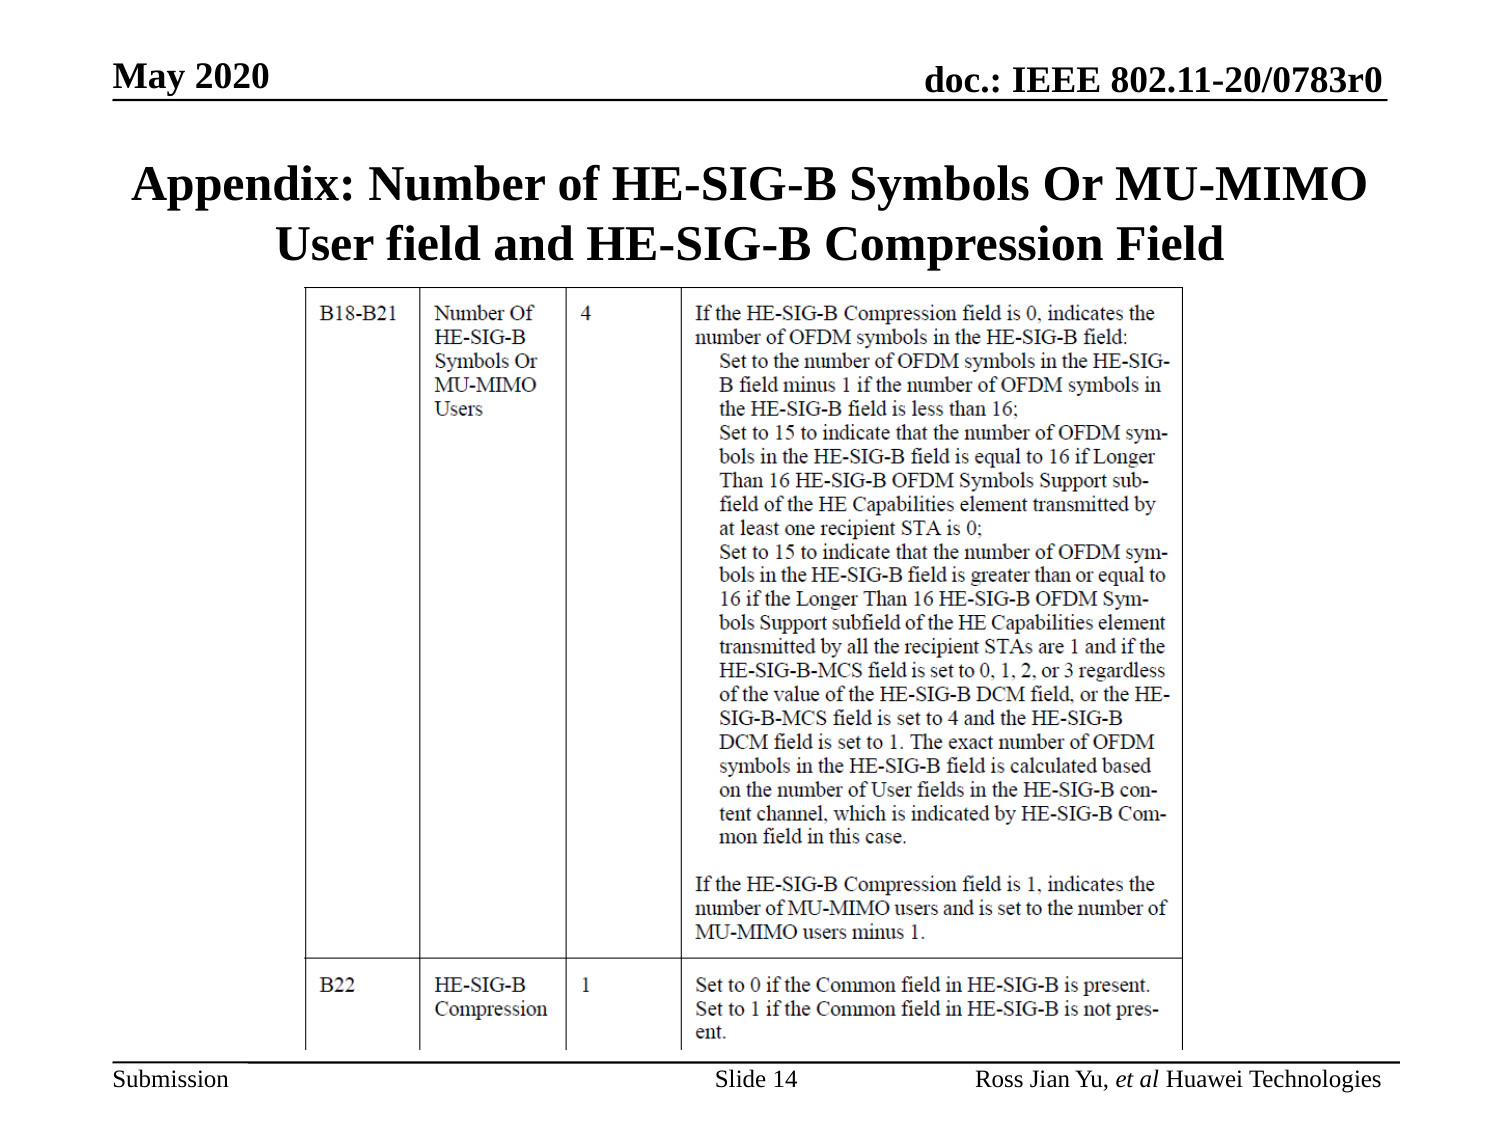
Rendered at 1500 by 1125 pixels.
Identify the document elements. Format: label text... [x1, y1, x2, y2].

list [299, 287, 1184, 1051]
title Appendix: Number of HE-SIG-B Symbols Or MU-MIMO User field and HE-SIG-B Compression Field [112, 153, 1388, 267]
slide_number Slide 14 [712, 1061, 800, 1093]
